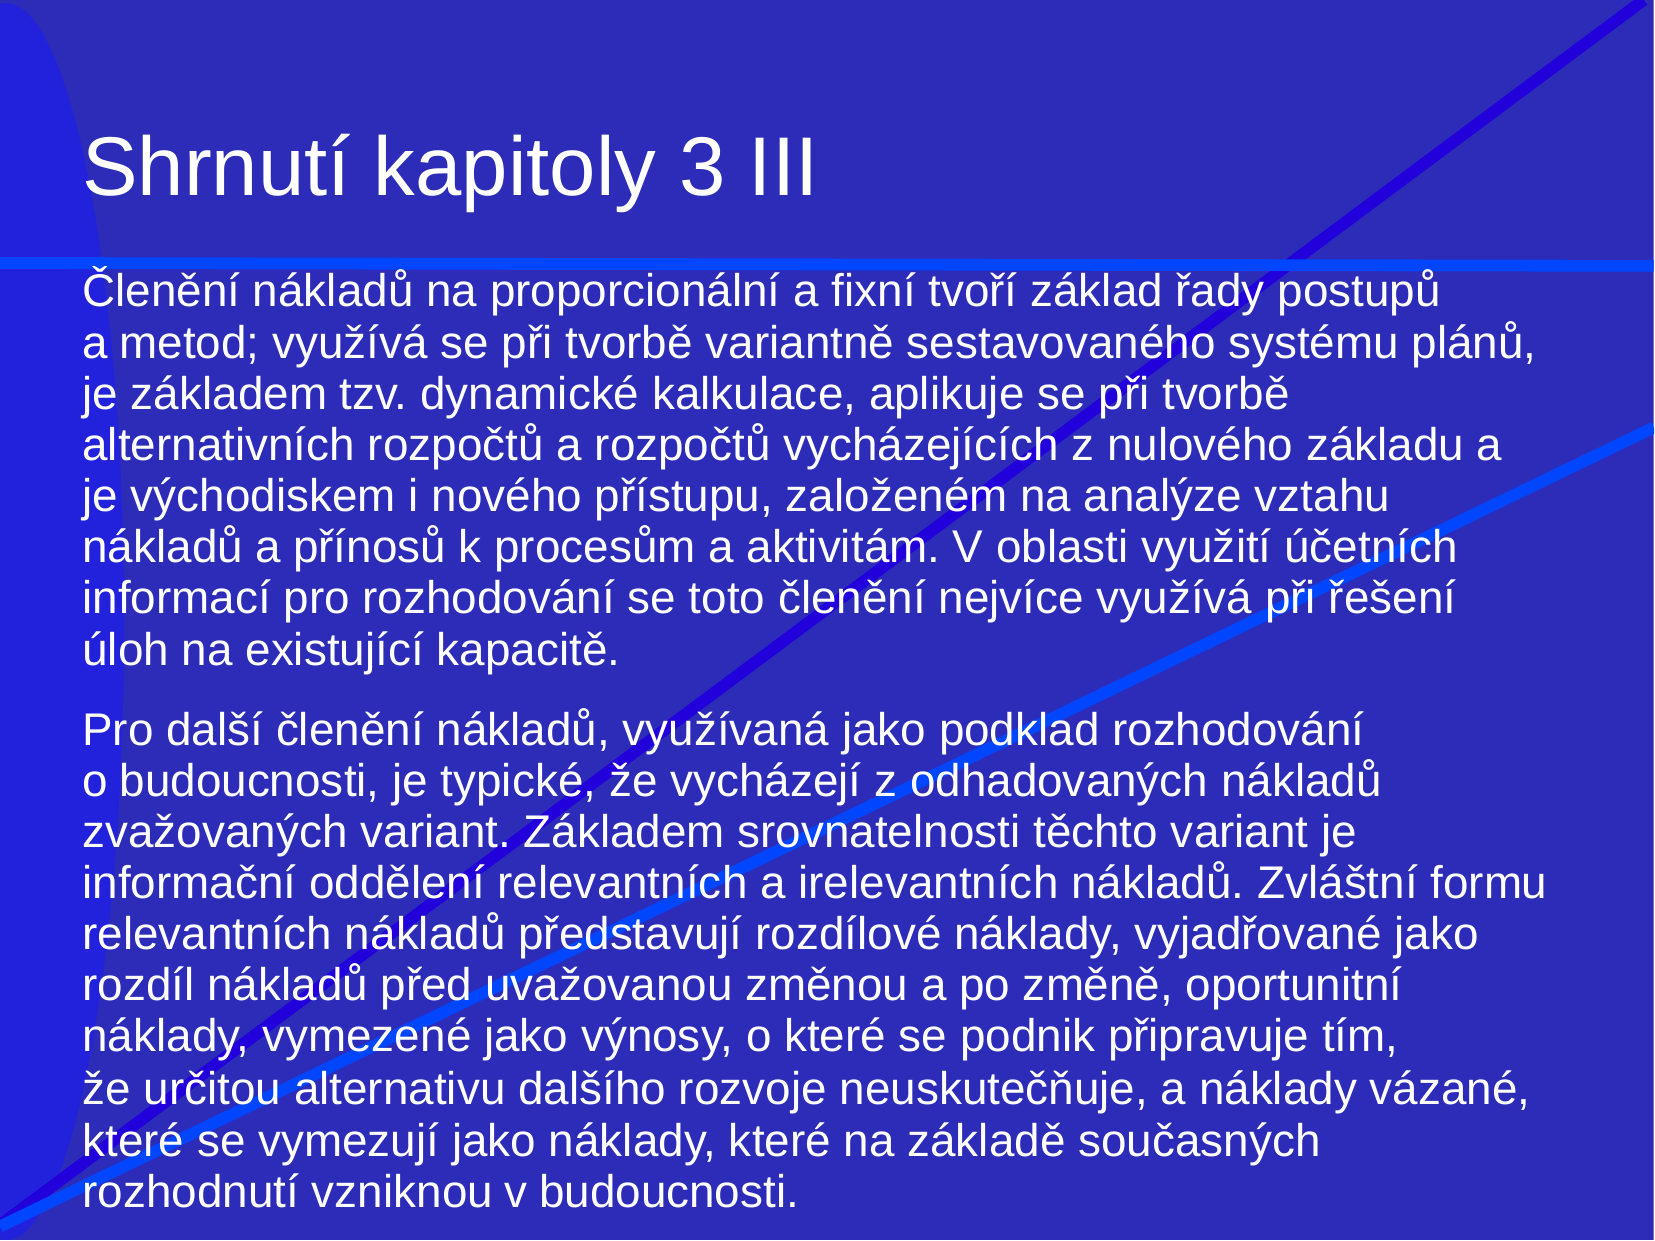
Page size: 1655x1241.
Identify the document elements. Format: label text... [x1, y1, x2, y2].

title Shrnutí kapitoly 3 III [80, 69, 1574, 320]
text_box Členění nákladů na proporcionální a fixní tvoří základ řady postupů a metod; využívá se při tvorbě variantně sestavovaného systému plánů, je základem tzv. dynamické kalkulace, aplikuje se při tvorbě alternativních rozpočtů a rozpočtů vycházejících z nulového základu a je východiskem i nového přístupu, založeném na analýze vztahu nákladů a přínosů k procesům a aktivitám. V oblasti využití účetních informací pro rozhodování se toto členění nejvíce využívá při řešení úloh na existující kapacitě. Pro další členění nákladů, využívaná jako podklad rozhodování o budoucnosti, je typické, že vycházejí z odhadovaných nákladů zvažovaných variant. Základem srovnatelnosti těchto variant je informační oddělení relevantních a irelevantních nákladů. Zvláštní formu relevantních nákladů představují rozdílové náklady, vyjadřované jako rozdíl nákladů před uvažovanou změnou a po změně, oportunitní náklady, vymezené jako výnosy, o které se podnik připravuje tím, že určitou alternativu dalšího rozvoje neuskutečňuje, a náklady vázané, které se vymezují jako náklady, které na základě současných rozhodnutí vzniknou v budoucnosti. [80, 262, 1569, 1217]
